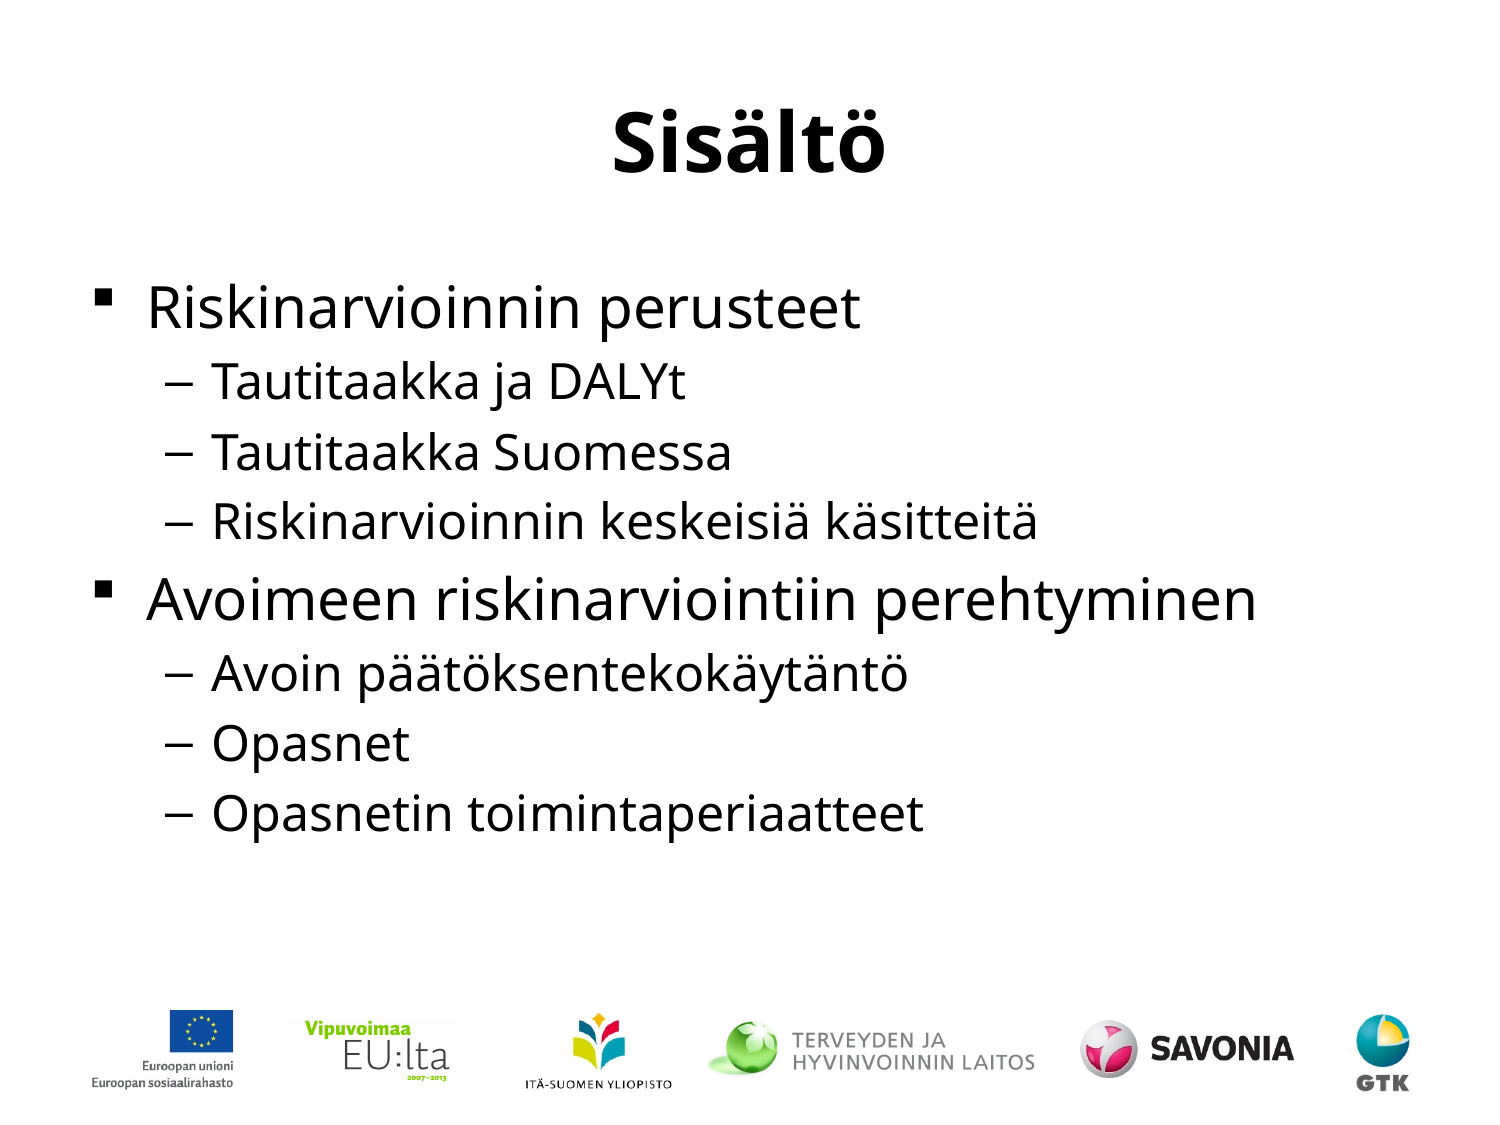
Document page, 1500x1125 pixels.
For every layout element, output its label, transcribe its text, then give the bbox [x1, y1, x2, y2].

list Riskinarvioinnin perusteet Tautitaakka ja DALYt Tautitaakka Suomessa Riskinarvioinnin keskeisiä käsitteitä Avoimeen riskinarviointiin perehtyminen Avoin päätöksentekokäytäntö Opasnet Opasnetin toimintaperiaatteet [75, 262, 1425, 976]
picture [1080, 1020, 1294, 1078]
picture [505, 993, 1049, 1112]
picture [88, 1010, 234, 1105]
picture [1353, 1011, 1412, 1094]
title Sisältö [75, 45, 1425, 233]
picture [282, 1019, 460, 1088]
